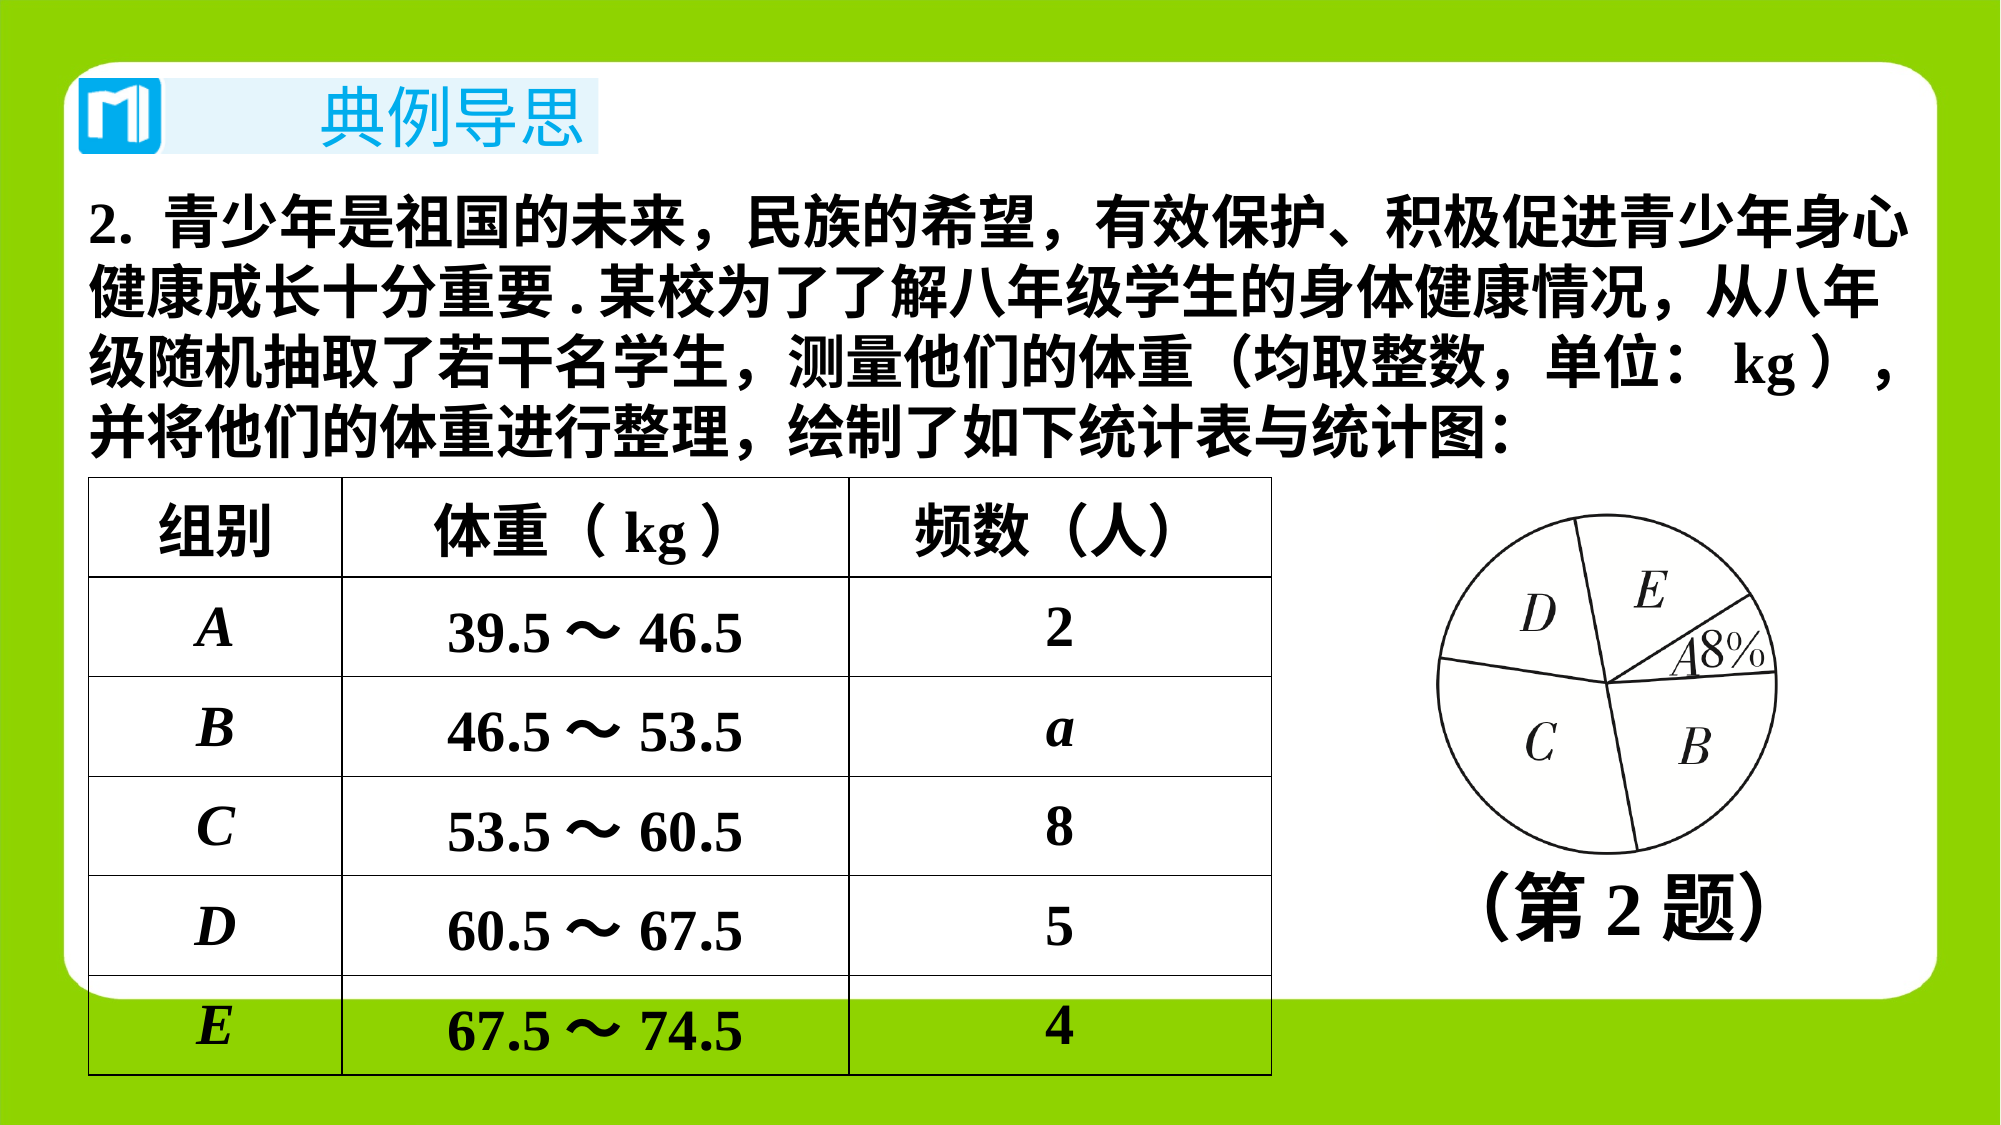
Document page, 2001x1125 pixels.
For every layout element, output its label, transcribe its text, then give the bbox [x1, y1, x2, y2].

table_cell B [89, 677, 341, 776]
table_cell A [89, 578, 341, 676]
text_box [1435, 513, 1780, 952]
table_cell D [89, 876, 341, 975]
table_cell 4 [850, 976, 1271, 1074]
table_cell 46.5～53.5 [343, 677, 848, 776]
table_cell 2 [850, 578, 1271, 676]
table_cell 39.5～46.5 [343, 578, 848, 676]
table_cell 60.5～67.5 [343, 876, 848, 975]
text_box 2. 青少年是祖国的未来，民族的希望，有效保护、积极促进青少年身心健康成长十分重要.某校为了了解八年级学生的身体健康情况，从八年级随机抽取了若干名学生，测量他们的体重（均取整数，单位：kg），并将他们的体重进行整理，绘制了如下统计表与统计图： [88, 185, 1933, 640]
table_cell E [89, 976, 341, 1074]
table_cell C [89, 777, 341, 875]
table_header 频数（人） [850, 478, 1271, 576]
table_cell 53.5～60.5 [343, 777, 848, 875]
table_cell a [850, 677, 1271, 776]
table_header 组别 [89, 478, 341, 576]
table_cell 8 [850, 777, 1271, 875]
table_header 体重（kg） [343, 478, 848, 576]
picture [0, 0, 2001, 1125]
table_cell 5 [850, 876, 1271, 975]
table_cell 67.5～74.5 [343, 976, 848, 1074]
